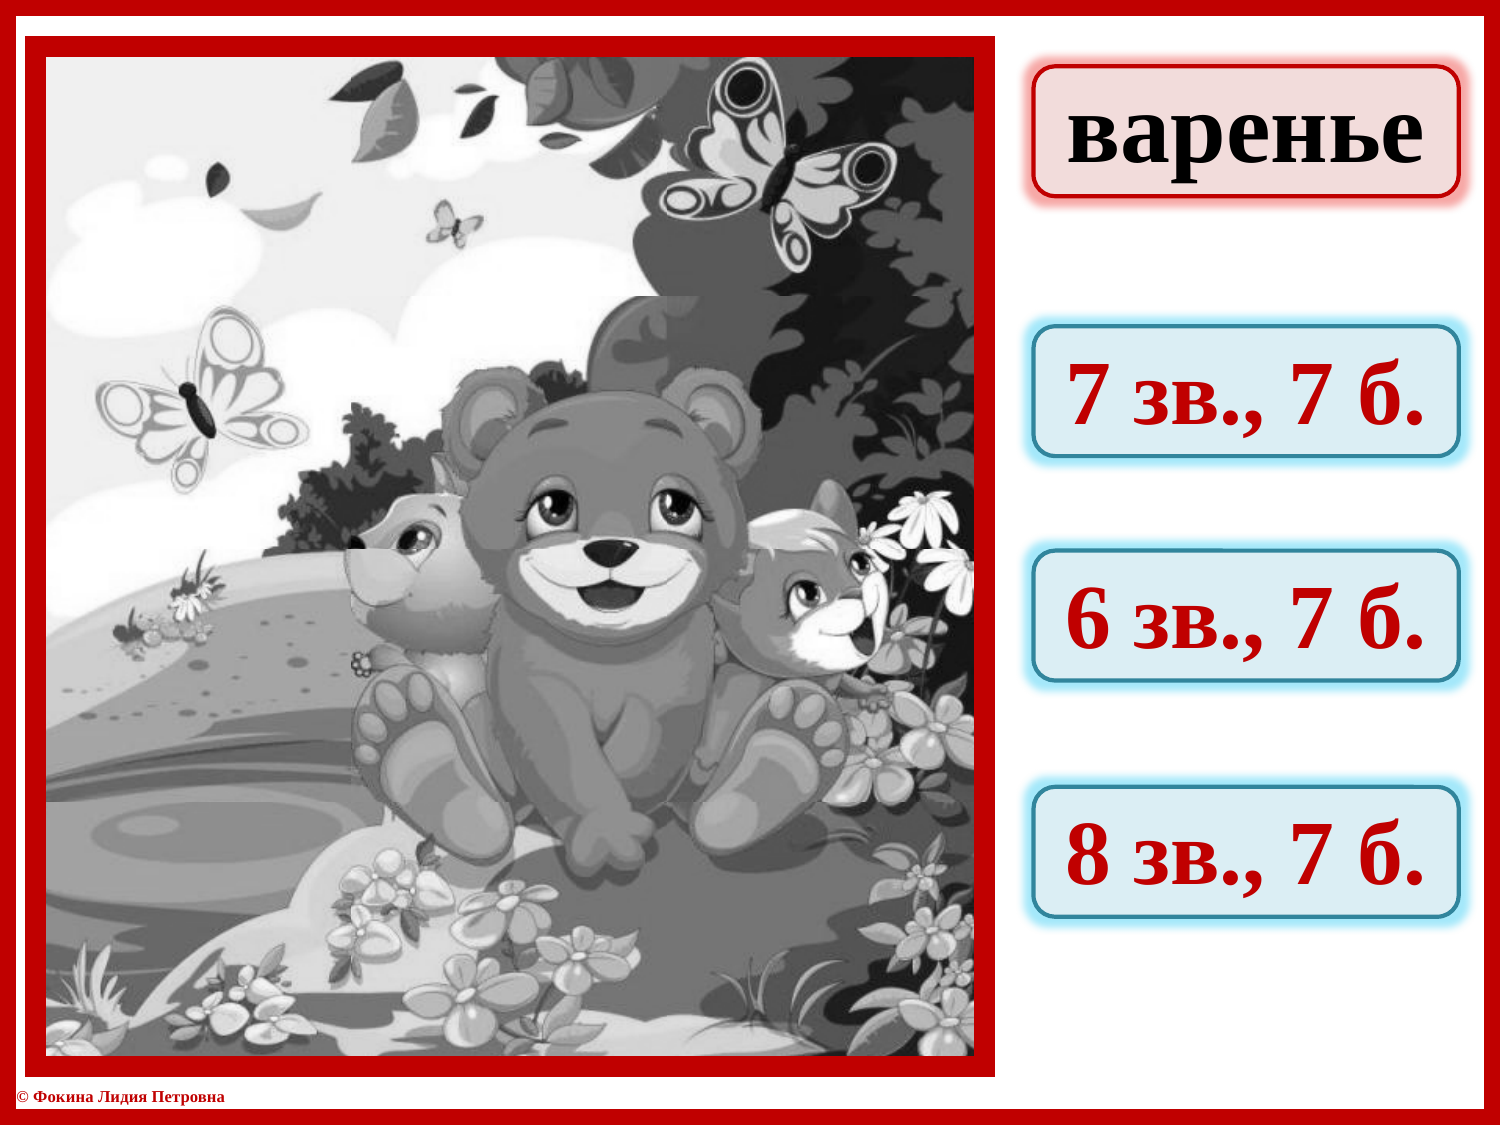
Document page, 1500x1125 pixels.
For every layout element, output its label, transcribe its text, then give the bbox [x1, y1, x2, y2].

text_box 7 зв., 7 б. [1031, 324, 1461, 459]
text_box 6 зв., 7 б. [1031, 548, 1461, 683]
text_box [34, 46, 985, 1061]
text_box 8 зв., 7 б. [1031, 784, 1461, 919]
text_box варенье [1031, 64, 1461, 199]
